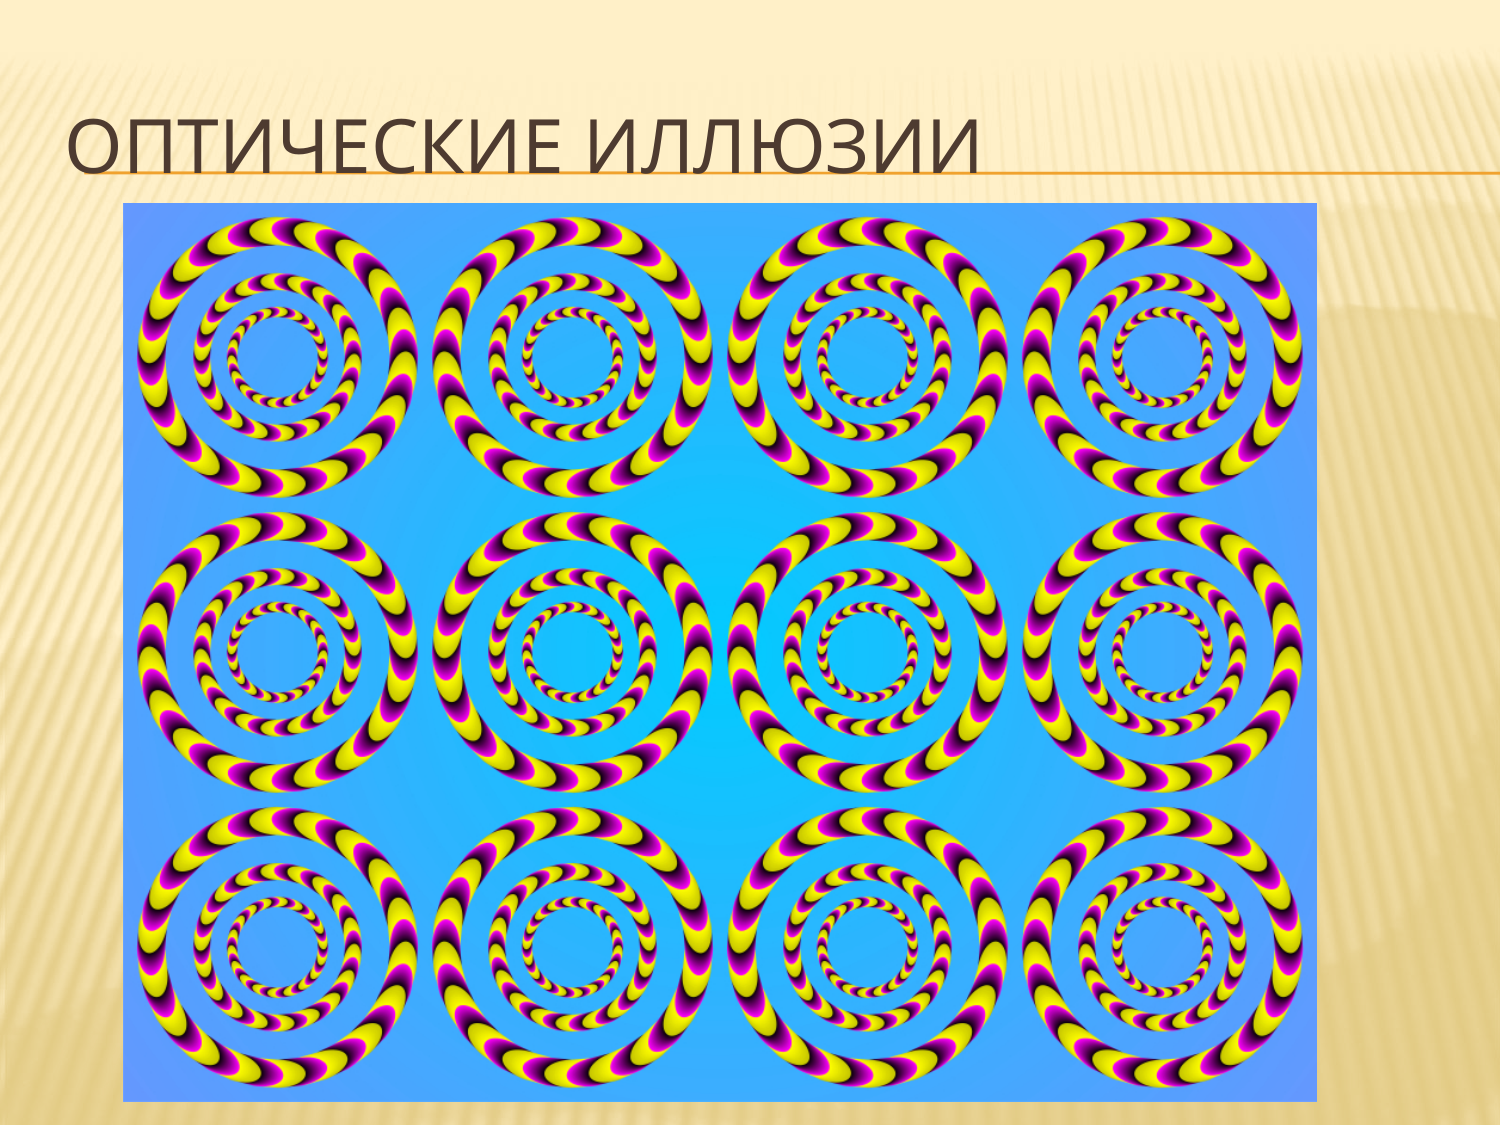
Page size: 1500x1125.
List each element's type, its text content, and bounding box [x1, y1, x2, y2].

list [123, 202, 1318, 1102]
title Оптические иллюзии [50, 75, 1475, 213]
